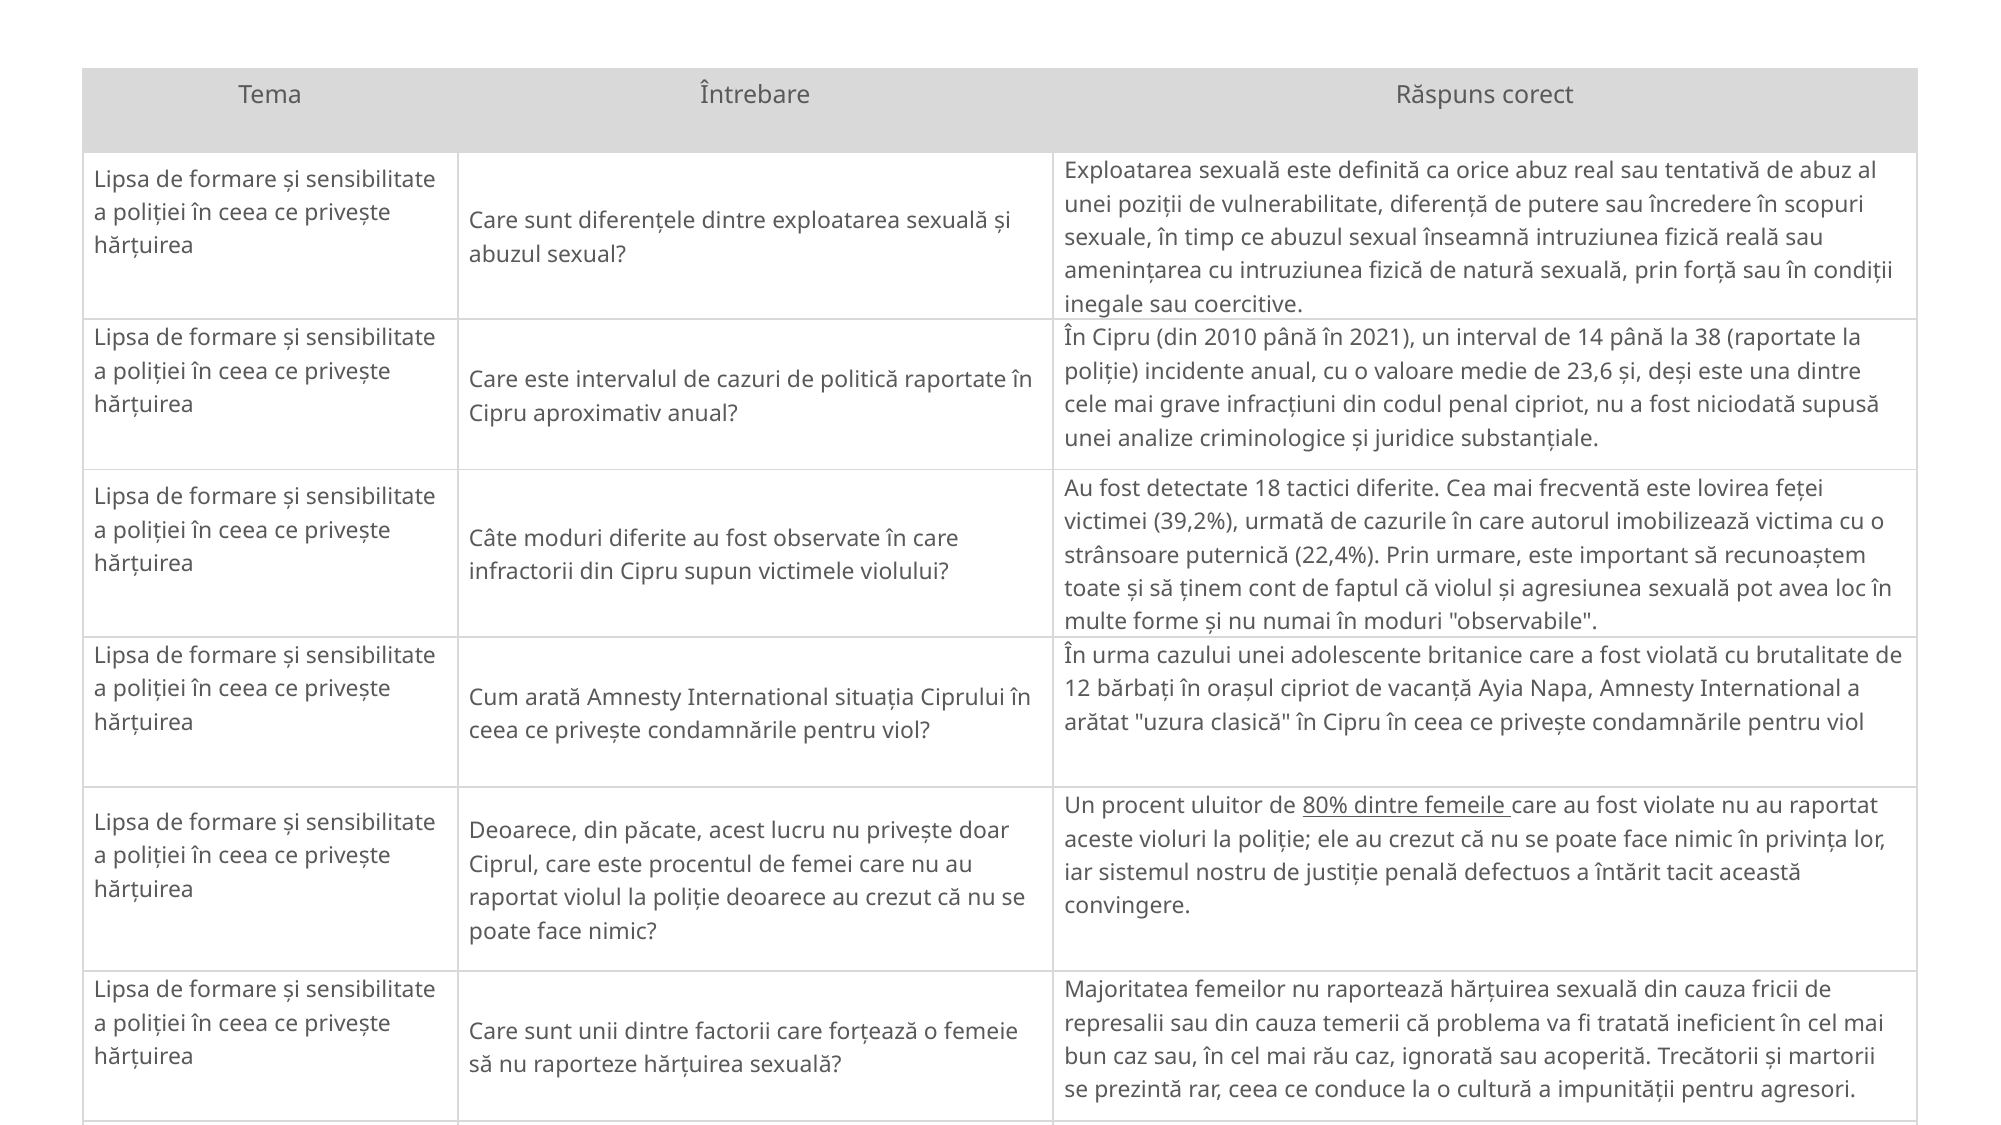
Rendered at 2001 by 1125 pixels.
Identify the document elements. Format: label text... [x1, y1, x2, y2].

table_cell În urma cazului unei adolescente britanice care a fost violată cu brutalitate de 12 bărbați în orașul cipriot de vacanță Ayia Napa, Amnesty International a arătat "uzura clasică" în Cipru în ceea ce privește condamnările pentru viol [1054, 638, 1916, 786]
table_cell În Cipru (din 2010 până în 2021), un interval de 14 până la 38 (raportate la poliție) incidente anual, cu o valoare medie de 23,6 și, deși este una dintre cele mai grave infracțiuni din codul penal cipriot, nu a fost niciodată supusă unei analize criminologice și juridice substanțiale. [1054, 320, 1916, 469]
table_header Întrebare [459, 70, 1052, 151]
table_cell Deoarece, din păcate, acest lucru nu privește doar Ciprul, care este procentul de femei care nu au raportat violul la poliție deoarece au crezut că nu se poate face nimic? [459, 788, 1052, 970]
table_cell Câte moduri diferite au fost observate în care infractorii din Cipru supun victimele violului? [459, 470, 1052, 636]
table_cell Care sunt unii dintre factorii care forțează o femeie să nu raporteze hărțuirea sexuală? [459, 972, 1052, 1120]
table_cell Exploatarea sexuală este definită ca orice abuz real sau tentativă de abuz al unei poziții de vulnerabilitate, diferență de putere sau încredere în scopuri sexuale, în timp ce abuzul sexual înseamnă intruziunea fizică reală sau amenințarea cu intruziunea fizică de natură sexuală, prin forță sau în condiții inegale sau coercitive. [1054, 153, 1916, 318]
table_cell Lipsa de formare și sensibilitate a poliției în ceea ce privește hărțuirea [84, 153, 457, 318]
table_cell Lipsa de formare și sensibilitate a poliției în ceea ce privește hărțuirea [84, 320, 457, 469]
table_cell Un procent uluitor de 80% dintre femeile care au fost violate nu au raportat aceste violuri la poliție; ele au crezut că nu se poate face nimic în privința lor, iar sistemul nostru de justiție penală defectuos a întărit tacit această convingere. [1054, 788, 1916, 970]
table_cell Majoritatea femeilor nu raportează hărțuirea sexuală din cauza fricii de represalii sau din cauza temerii că problema va fi tratată ineficient în cel mai bun caz sau, în cel mai rău caz, ignorată sau acoperită. Trecătorii și martorii se prezintă rar, ceea ce conduce la o cultură a impunității pentru agresori. [1054, 972, 1916, 1120]
table_cell Au fost detectate 18 tactici diferite. Cea mai frecventă este lovirea feței victimei (39,2%), urmată de cazurile în care autorul imobilizează victima cu o strânsoare puternică (22,4%). Prin urmare, este important să recunoaștem toate și să ținem cont de faptul că violul și agresiunea sexuală pot avea loc în multe forme și nu numai în moduri "observabile". [1054, 470, 1916, 636]
table_cell Lipsa de formare și sensibilitate a poliției în ceea ce privește hărțuirea [84, 638, 457, 786]
table_cell Care sunt diferențele dintre exploatarea sexuală și abuzul sexual? [459, 153, 1052, 318]
table_cell Lipsa de formare și sensibilitate a poliției în ceea ce privește hărțuirea [84, 470, 457, 636]
table_header Tema [84, 70, 457, 151]
table_cell Care este intervalul de cazuri de politică raportate în Cipru aproximativ anual? [459, 320, 1052, 469]
table_cell Lipsa de formare și sensibilitate a poliției în ceea ce privește hărțuirea [84, 788, 457, 970]
table_cell Cum arată Amnesty International situația Ciprului în ceea ce privește condamnările pentru viol? [459, 638, 1052, 786]
table_cell Lipsa de formare și sensibilitate a poliției în ceea ce privește hărțuirea [84, 972, 457, 1120]
table_header Răspuns corect [1054, 70, 1916, 151]
